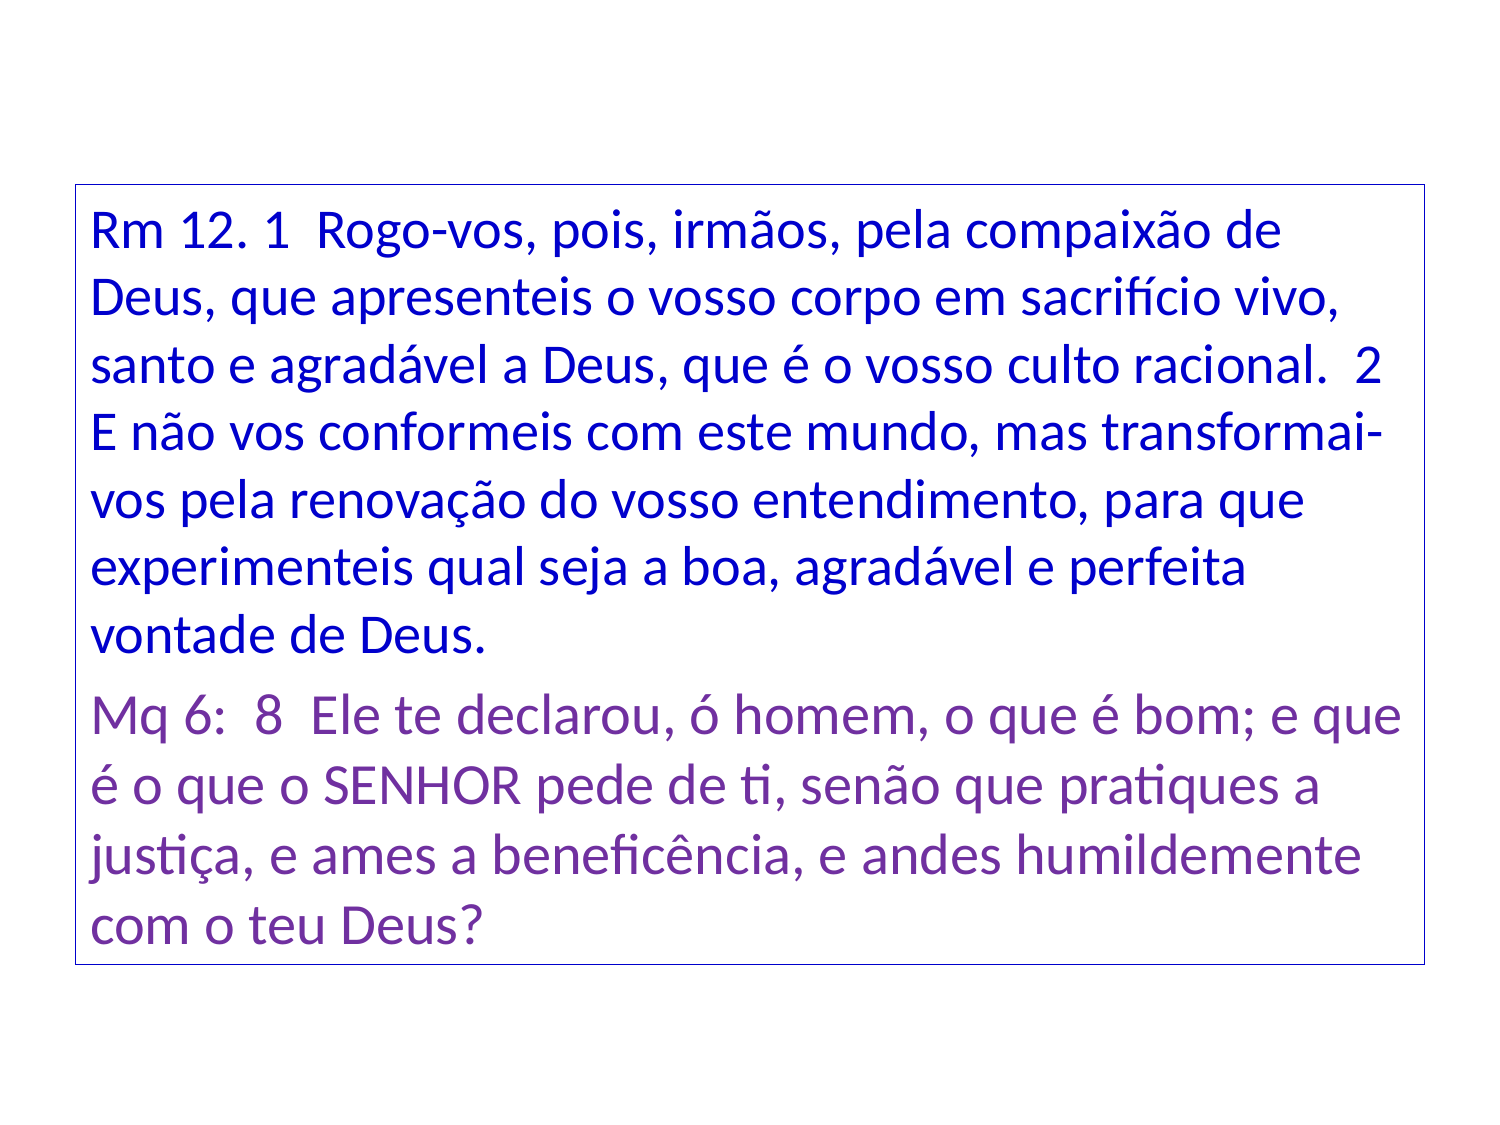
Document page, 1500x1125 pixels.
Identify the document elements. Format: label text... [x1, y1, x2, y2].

list Rm 12. 1 Rogo-vos, pois, irmãos, pela compaixão de Deus, que apresenteis o vosso corpo em sacrifício vivo, santo e agradável a Deus, que é o vosso culto racional. 2 E não vos conformeis com este mundo, mas transformai-vos pela renovação do vosso entendimento, para que experimenteis qual seja a boa, agradável e perfeita vontade de Deus. Mq 6: 8 Ele te declarou, ó homem, o que é bom; e que é o que o SENHOR pede de ti, senão que pratiques a justiça, e ames a beneficência, e andes humildemente com o teu Deus? [75, 184, 1425, 965]
